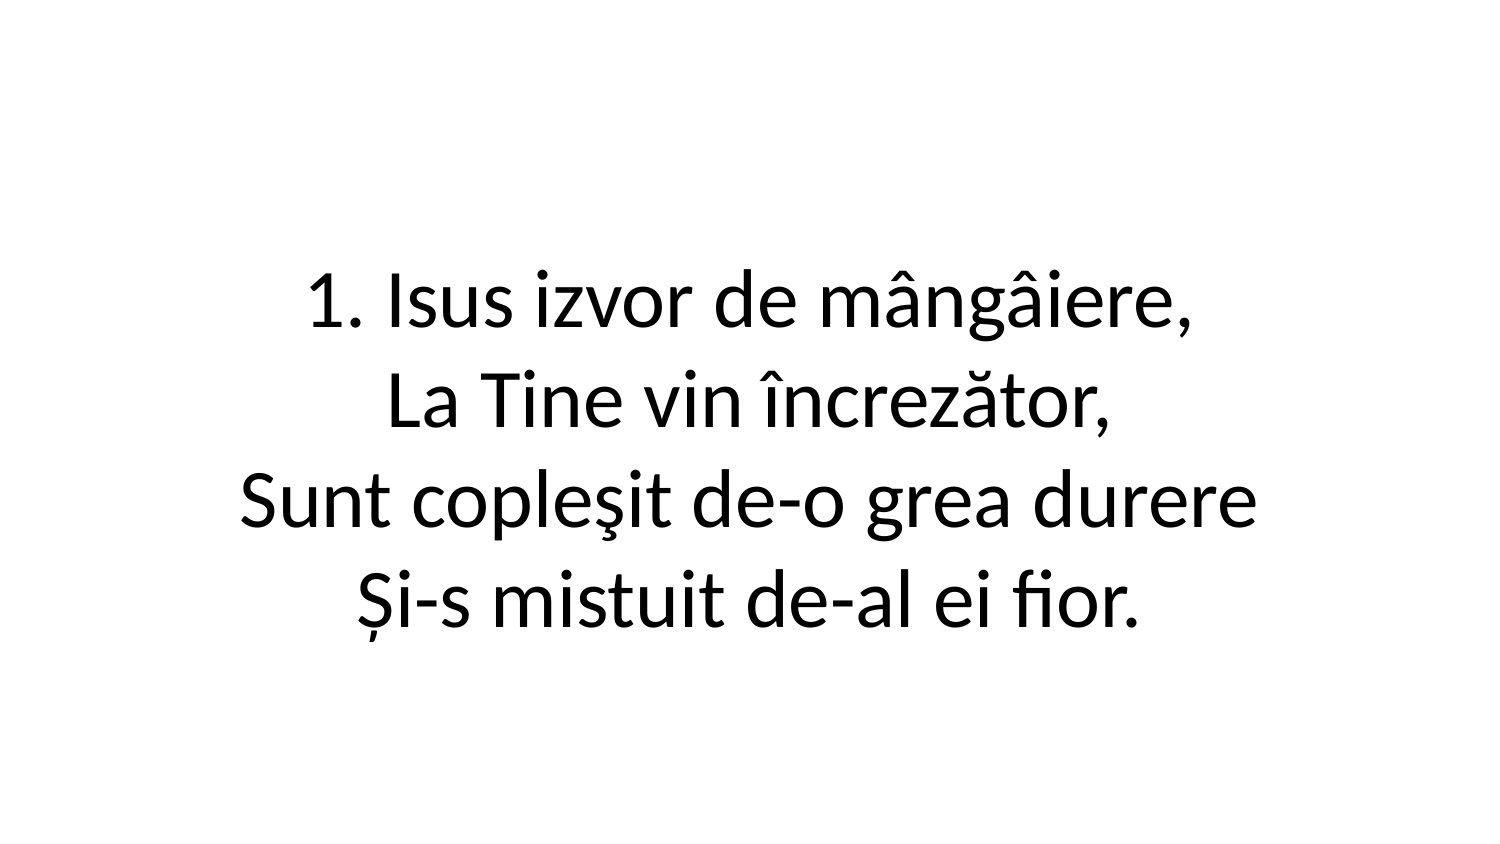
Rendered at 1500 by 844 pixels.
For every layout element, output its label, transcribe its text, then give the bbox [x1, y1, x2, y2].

text_box 1. Isus izvor de mângâiere, La Tine vin încrezător, Sunt copleşit de-o grea durere Și-s mistuit de-al ei fior. [224, 192, 1275, 652]
